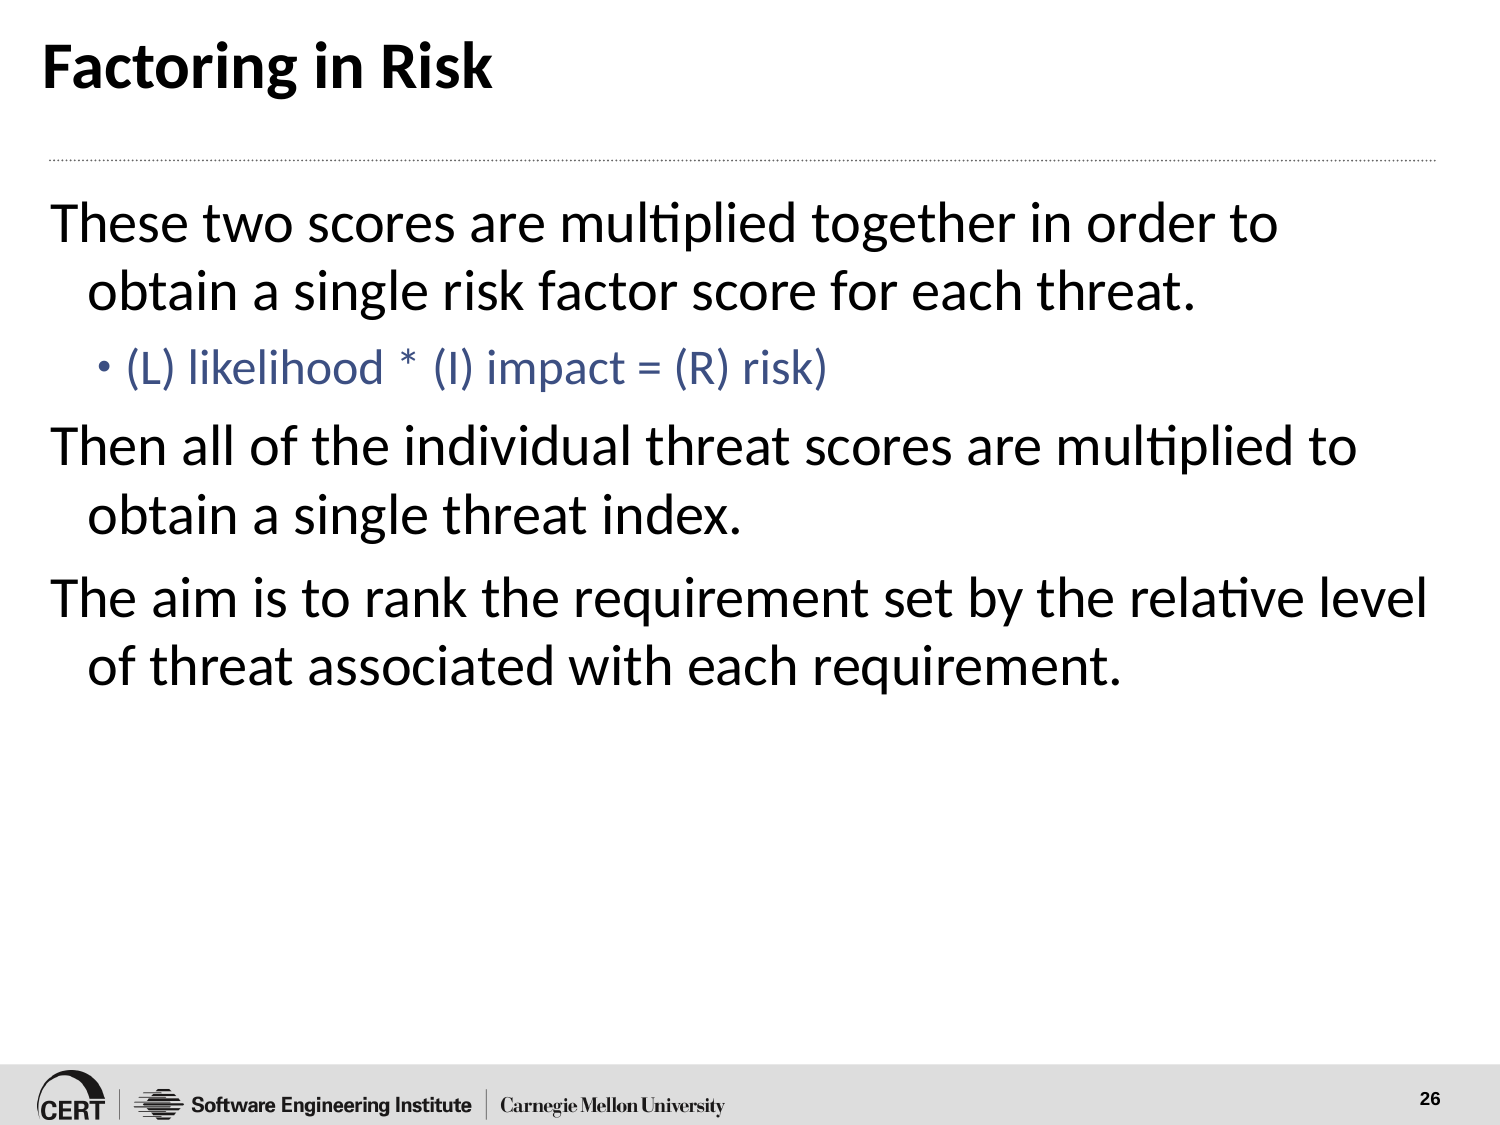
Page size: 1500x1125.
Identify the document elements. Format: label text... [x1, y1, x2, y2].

picture [37, 1069, 725, 1122]
list These two scores are multiplied together in order to obtain a single risk factor score for each threat. (L) likelihood * (I) impact = (R) risk) Then all of the individual threat scores are multiplied to obtain a single threat index. The aim is to rank the requirement set by the relative level of threat associated with each requirement. [49, 187, 1438, 1001]
title Factoring in Risk [42, 37, 1434, 155]
